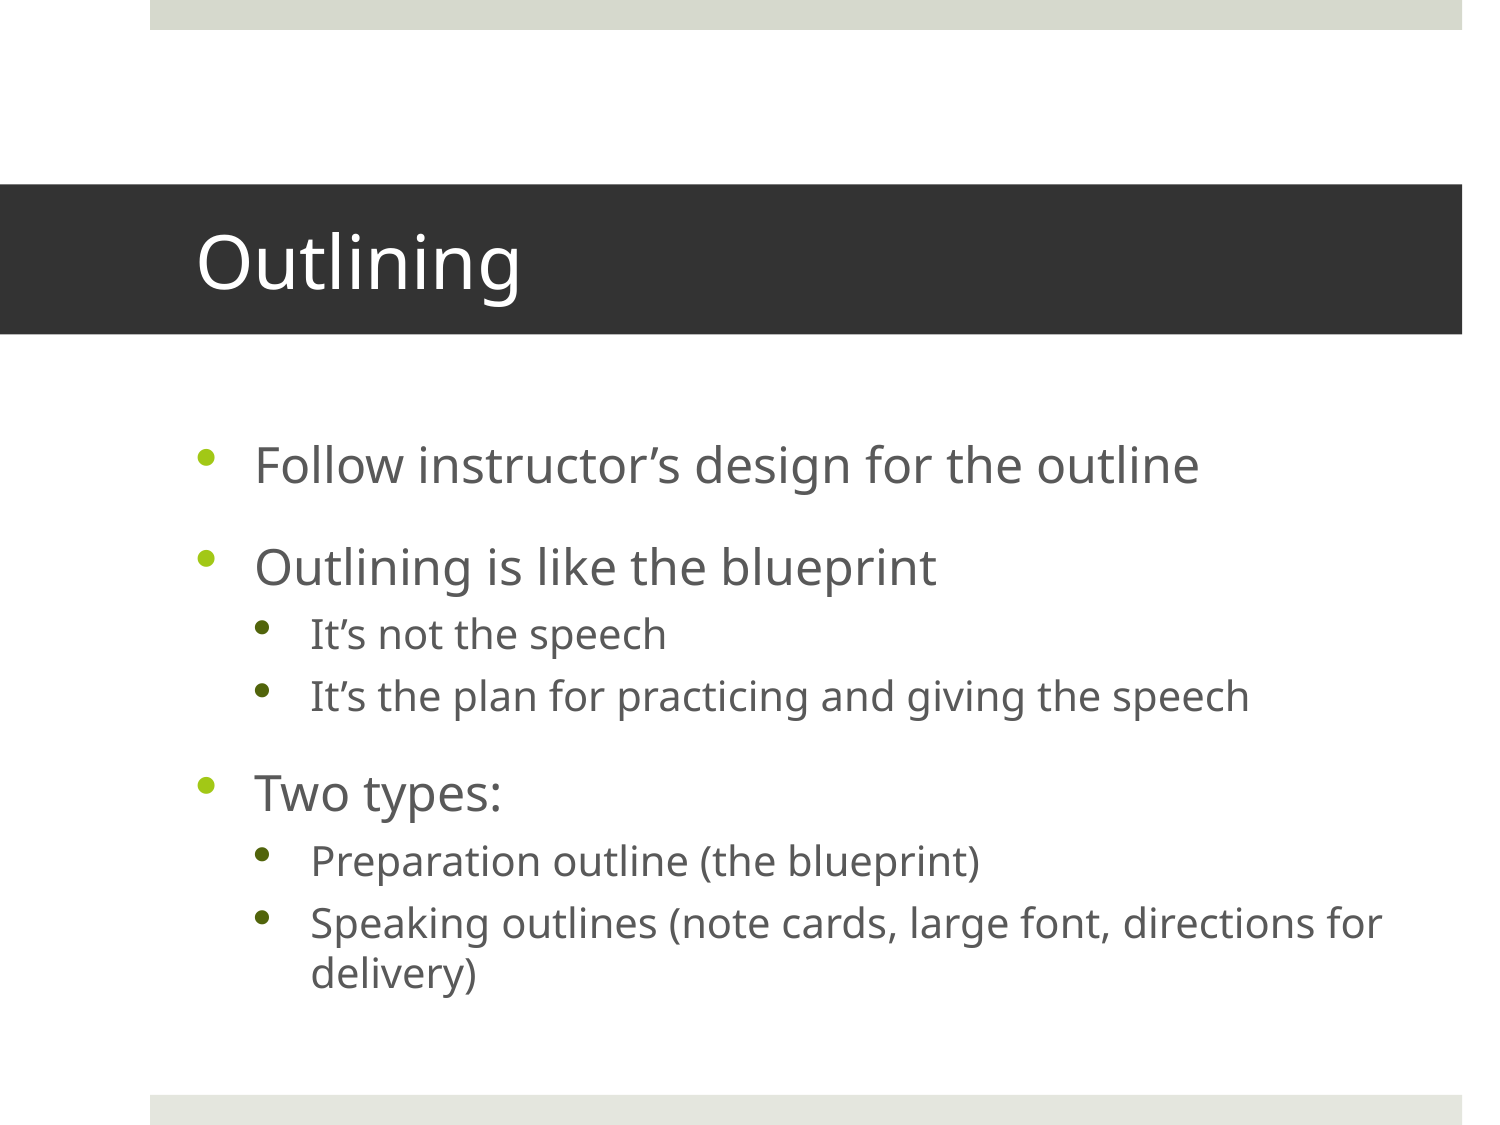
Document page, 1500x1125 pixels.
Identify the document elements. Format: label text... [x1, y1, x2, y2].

list Follow instructor’s design for the outline Outlining is like the blueprint It’s not the speech It’s the plan for practicing and giving the speech Two types: Preparation outline (the blueprint) Speaking outlines (note cards, large font, directions for delivery) [182, 425, 1432, 1028]
title Outlining [0, 184, 1463, 335]
